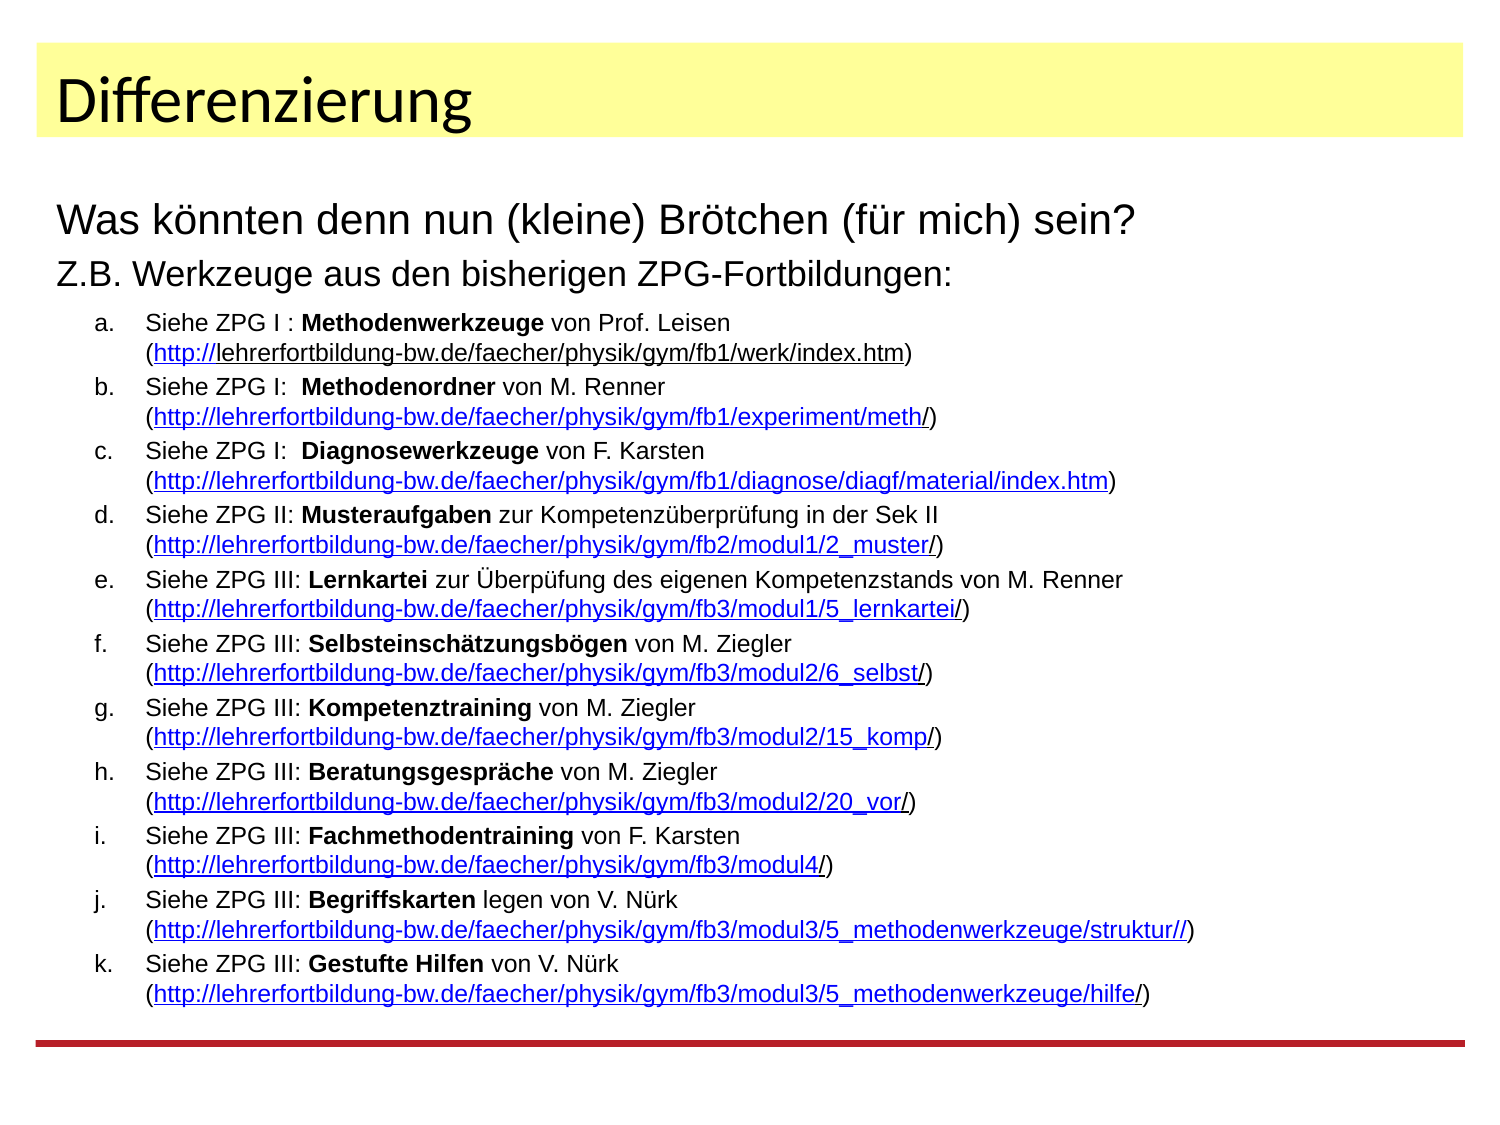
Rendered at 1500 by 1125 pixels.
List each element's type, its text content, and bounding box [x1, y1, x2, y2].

title Differenzierung [41, 42, 1459, 149]
list Was könnten denn nun (kleine) Brötchen (für mich) sein? Z.B. Werkzeuge aus den bisherigen ZPG-Fortbildungen: Siehe ZPG I : Methodenwerkzeuge von Prof. Leisen (http://lehrerfortbildung-bw.de/faecher/physik/gym/fb1/werk/index.htm) Siehe ZPG I: Methodenordner von M. Renner (http://lehrerfortbildung-bw.de/faecher/physik/gym/fb1/experiment/meth/) Siehe ZPG I: Diagnosewerkzeuge von F. Karsten (http://lehrerfortbildung-bw.de/faecher/physik/gym/fb1/diagnose/diagf/material/index.htm) Siehe ZPG II: Musteraufgaben zur Kompetenzüberprüfung in der Sek II (http://lehrerfortbildung-bw.de/faecher/physik/gym/fb2/modul1/2_muster/) Siehe ZPG III: Lernkartei zur Überpüfung des eigenen Kompetenzstands von M. Renner (http://lehrerfortbildung-bw.de/faecher/physik/gym/fb3/modul1/5_lernkartei/) Siehe ZPG III: Selbsteinschätzungsbögen von M. Ziegler (http://lehrerfortbildung-bw.de/faecher/physik/gym/fb3/modul2/6_selbst/) Siehe ZPG III: Kompetenztraining von M. Ziegler (http://lehrerfortbildung-bw.de/faecher/physik/gym/fb3/modul2/15_komp/) Siehe ZPG III: Beratungsgespräche von M. Ziegler (http://lehrerfortbildung-bw.de/faecher/physik/gym/fb3/modul2/20_vor/) Siehe ZPG III: Fachmethodentraining von F. Karsten (http://lehrerfortbildung-bw.de/faecher/physik/gym/fb3/modul4/) Siehe ZPG III: Begriffskarten legen von V. Nürk (http://lehrerfortbildung-bw.de/faecher/physik/gym/fb3/modul3/5_methodenwerkzeuge/struktur//) Siehe ZPG III: Gestufte Hilfen von V. Nürk (http://lehrerfortbildung-bw.de/faecher/physik/gym/fb3/modul3/5_methodenwerkzeuge/hilfe/) [41, 184, 1459, 1035]
